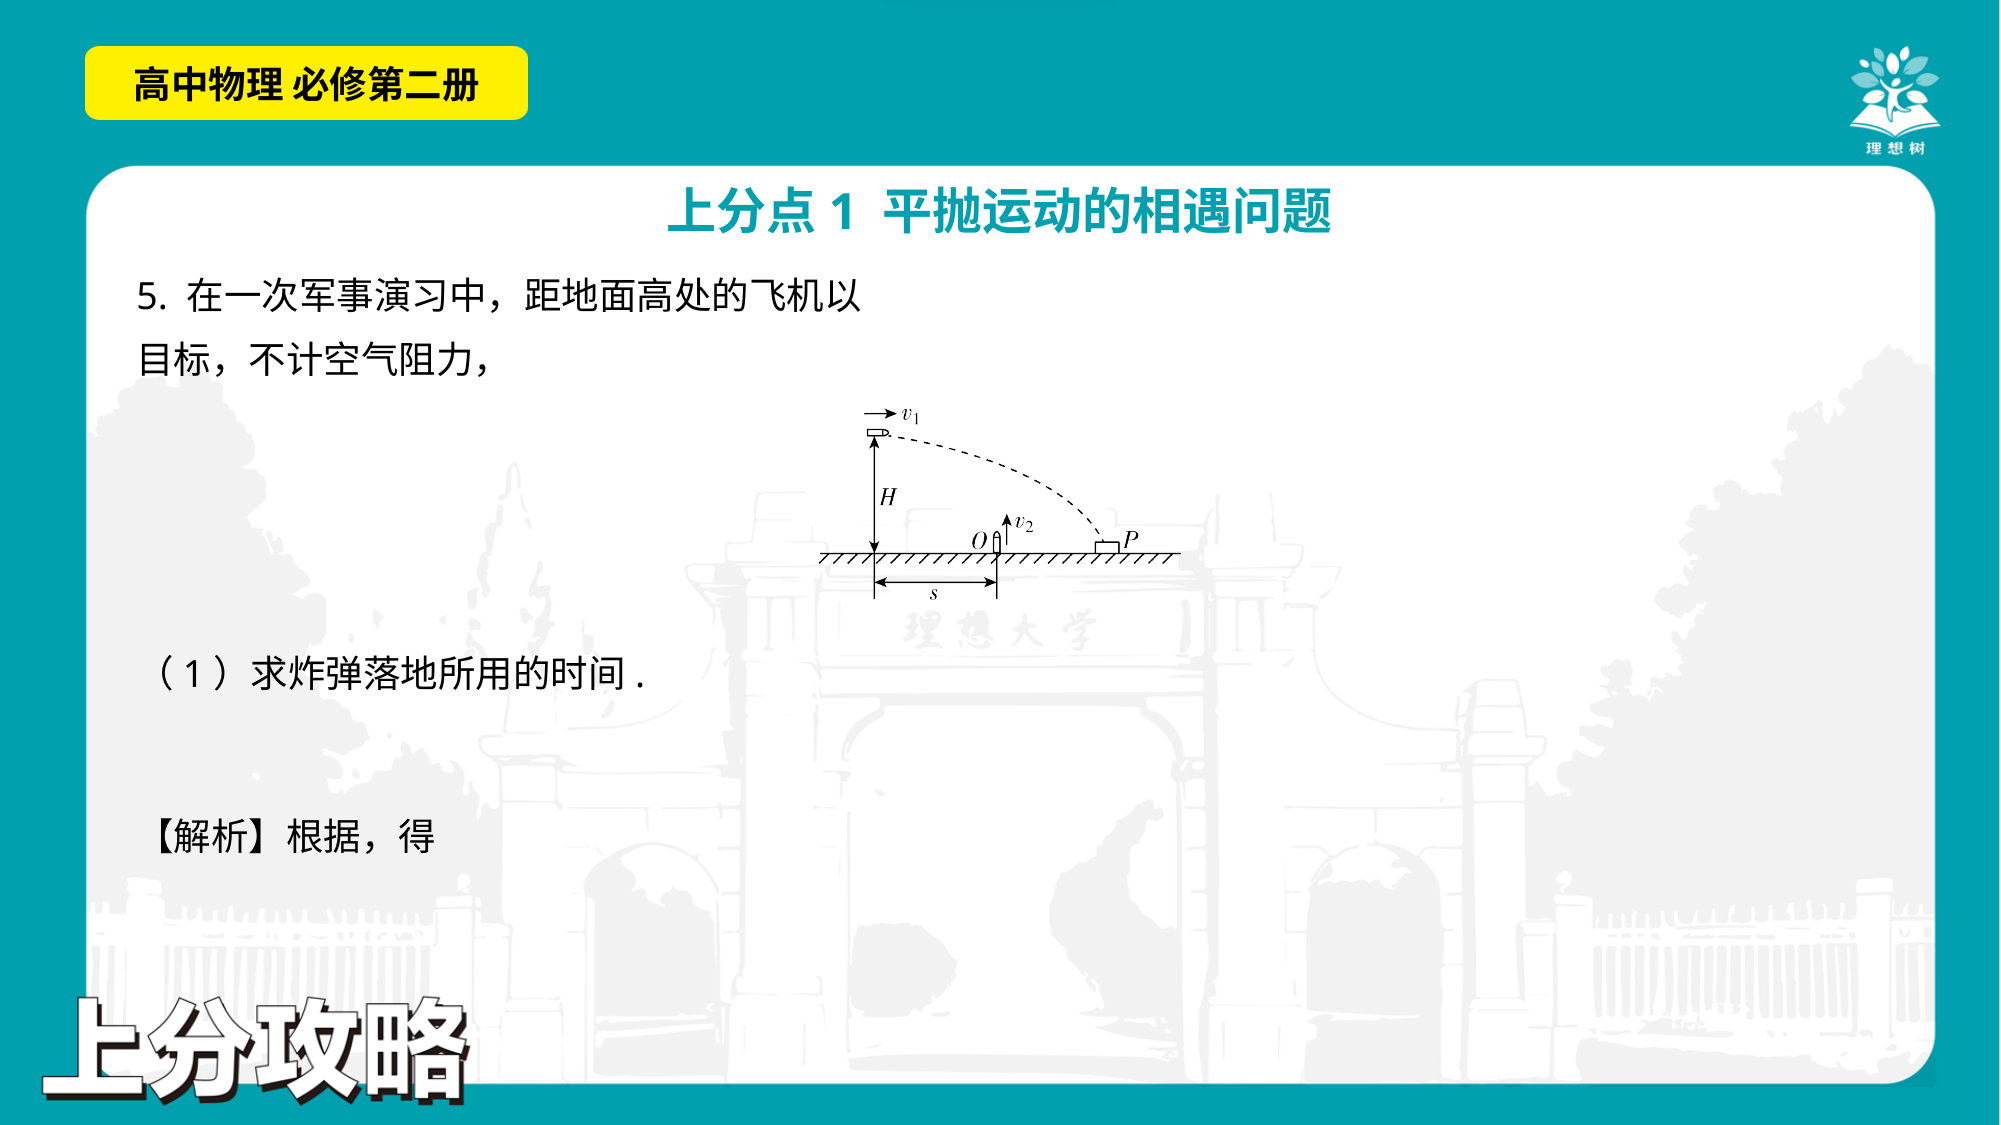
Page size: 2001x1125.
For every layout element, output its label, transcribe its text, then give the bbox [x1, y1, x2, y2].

text_box （1）求炸弹落地所用的时间. [136, 628, 1865, 689]
picture [0, 0, 2000, 1125]
